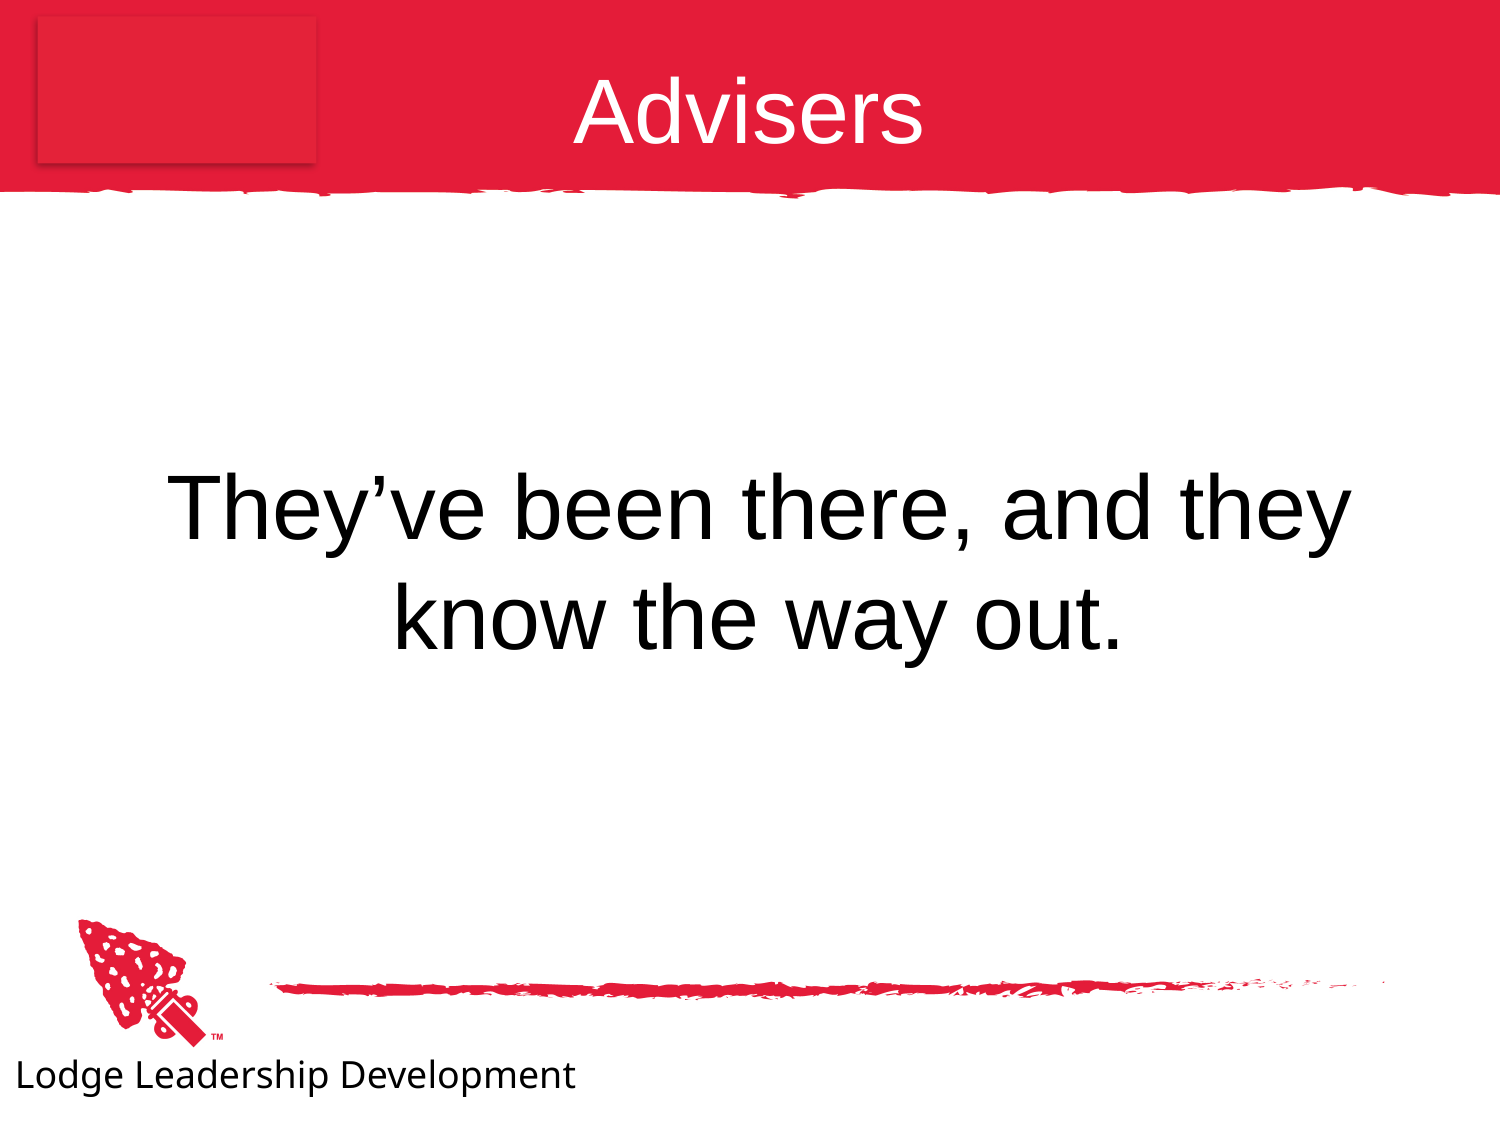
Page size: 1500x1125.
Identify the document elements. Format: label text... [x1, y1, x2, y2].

title Advisers [75, 45, 1425, 168]
text_box Lodge Leadership Development [0, 1043, 1500, 1125]
picture [0, 0, 1500, 1043]
list They’ve been there, and they know the way out. [75, 440, 1446, 844]
